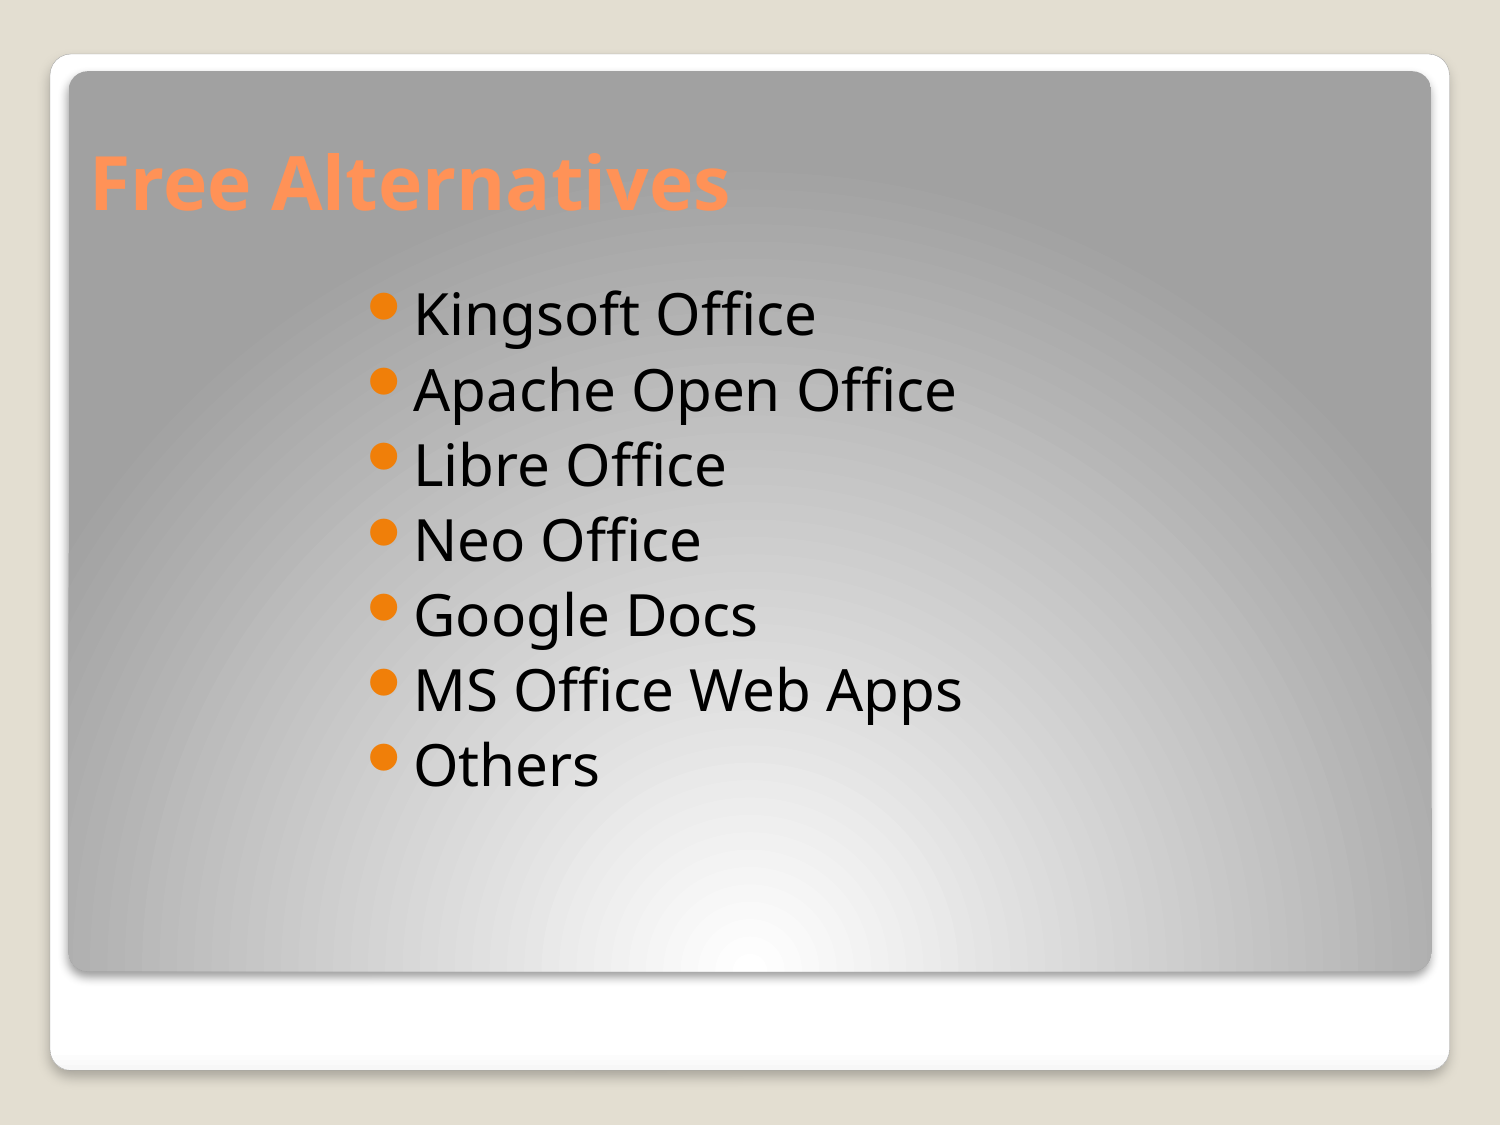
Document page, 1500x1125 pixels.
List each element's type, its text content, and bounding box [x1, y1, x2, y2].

title Free Alternatives [75, 78, 1425, 233]
list Kingsoft Office Apache Open Office Libre Office Neo Office Google Docs MS Office Web Apps Others [336, 262, 1425, 1005]
